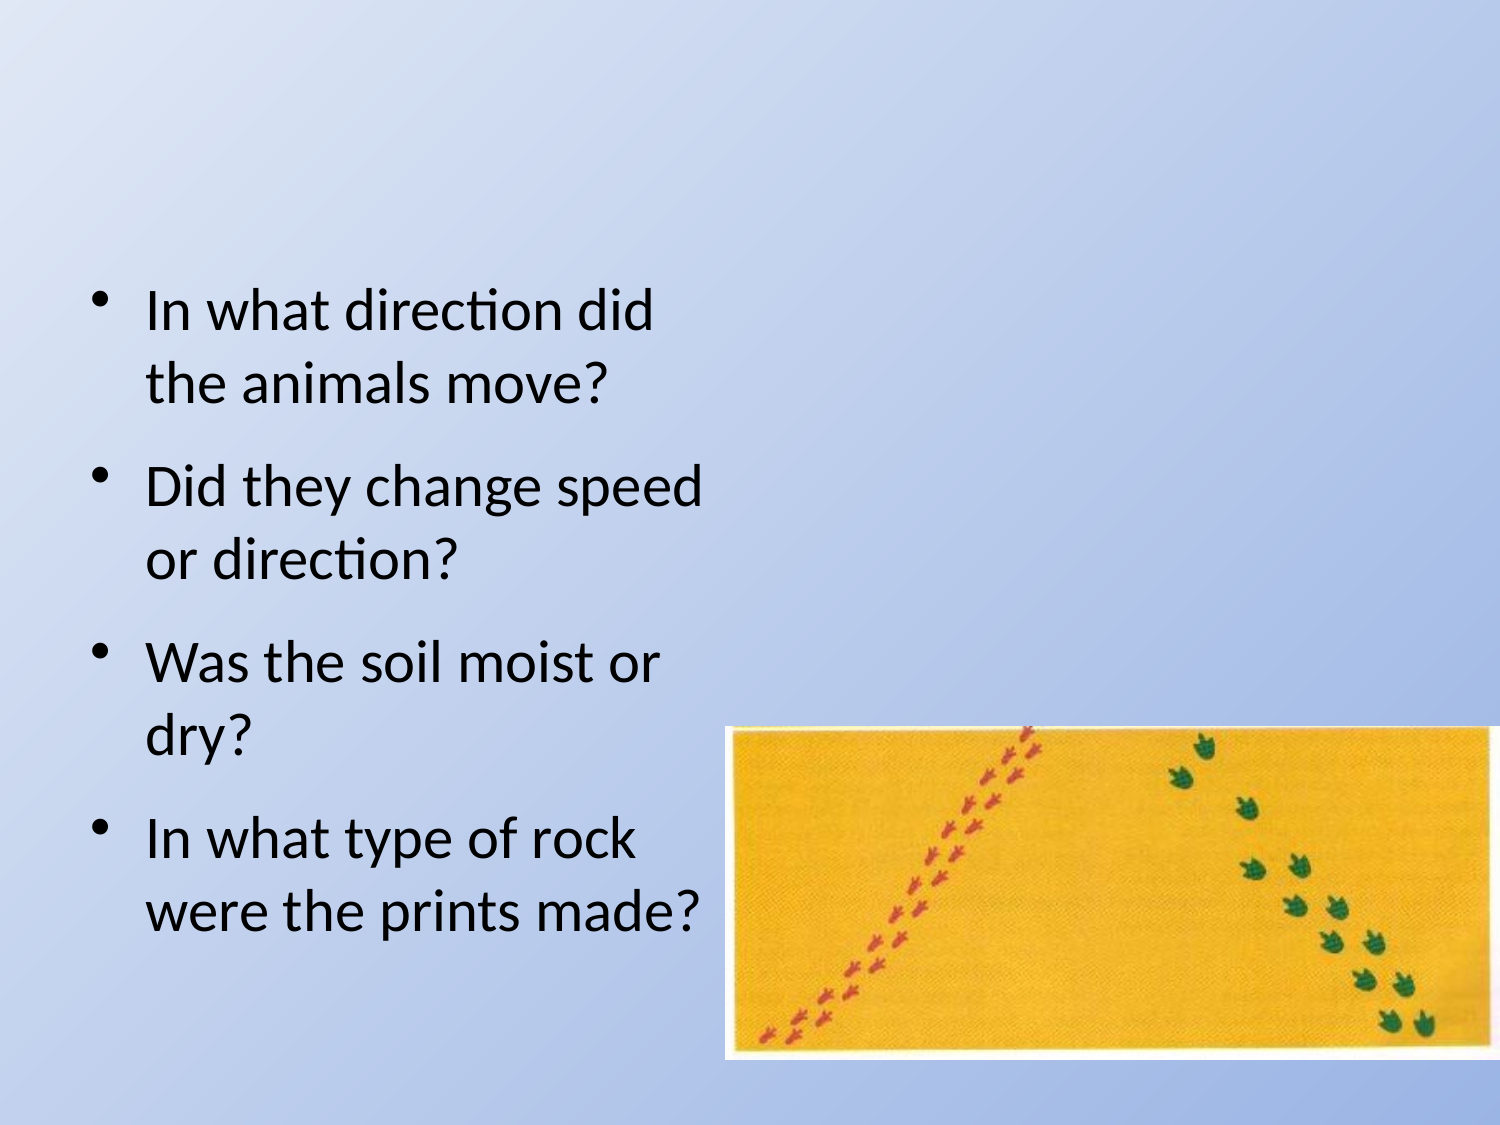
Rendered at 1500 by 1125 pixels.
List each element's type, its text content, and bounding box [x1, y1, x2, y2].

picture [724, 726, 1500, 1060]
list In what direction did the animals move? Did they change speed or direction? Was the soil moist or dry? In what type of rock were the prints made? [75, 262, 739, 1005]
